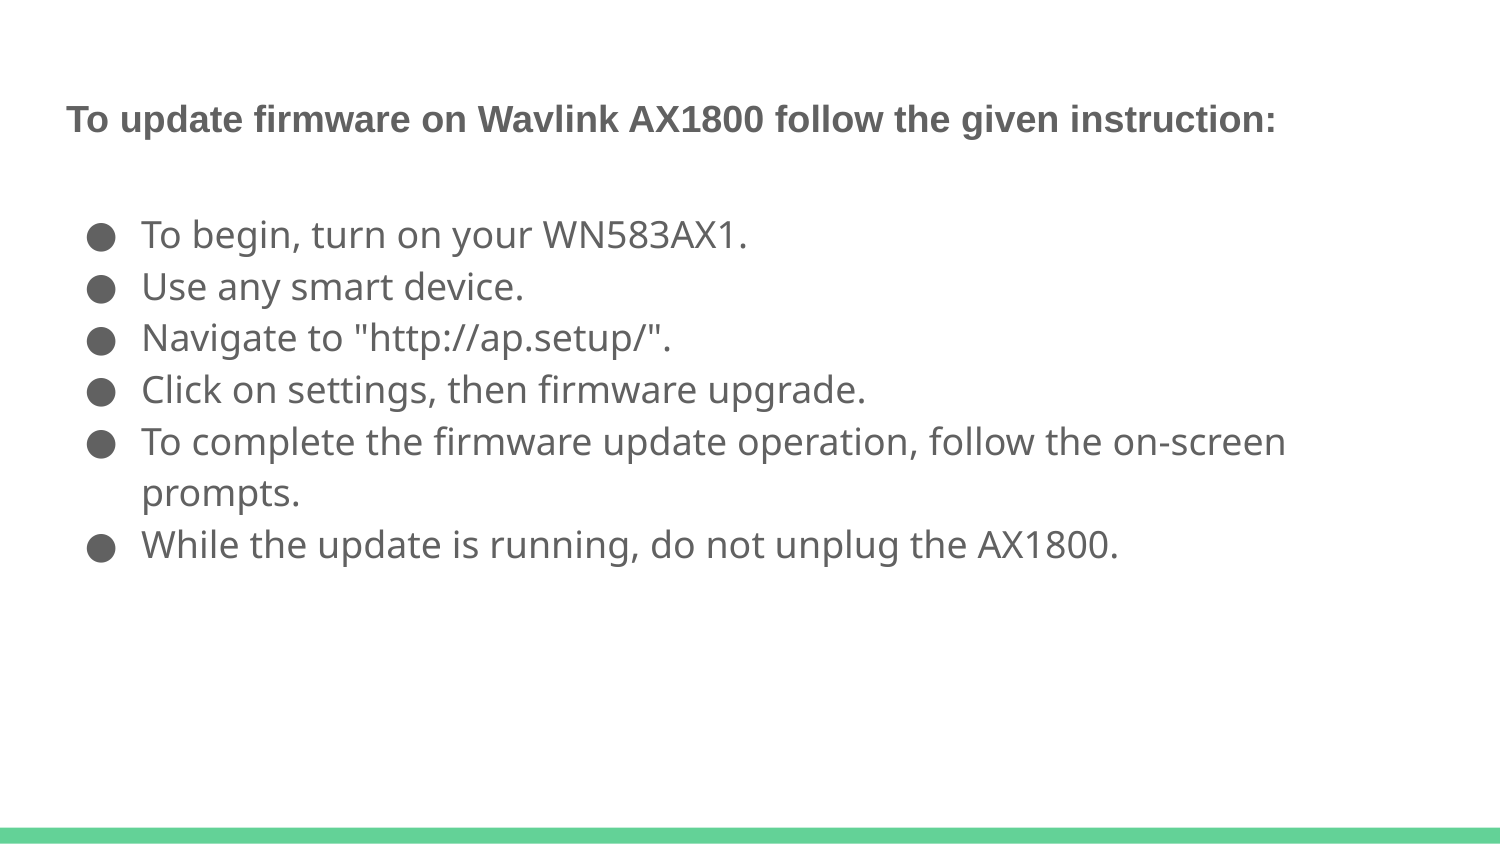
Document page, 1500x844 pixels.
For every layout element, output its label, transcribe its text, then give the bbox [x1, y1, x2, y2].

list To begin, turn on your WN583AX1. Use any smart device. Navigate to "http://ap.setup/". Click on settings, then firmware upgrade. To complete the firmware update operation, follow the on-screen prompts. While the update is running, do not unplug the AX1800. [51, 189, 1449, 750]
title To update firmware on Wavlink AX1800 follow the given instruction: [51, 72, 1449, 167]
